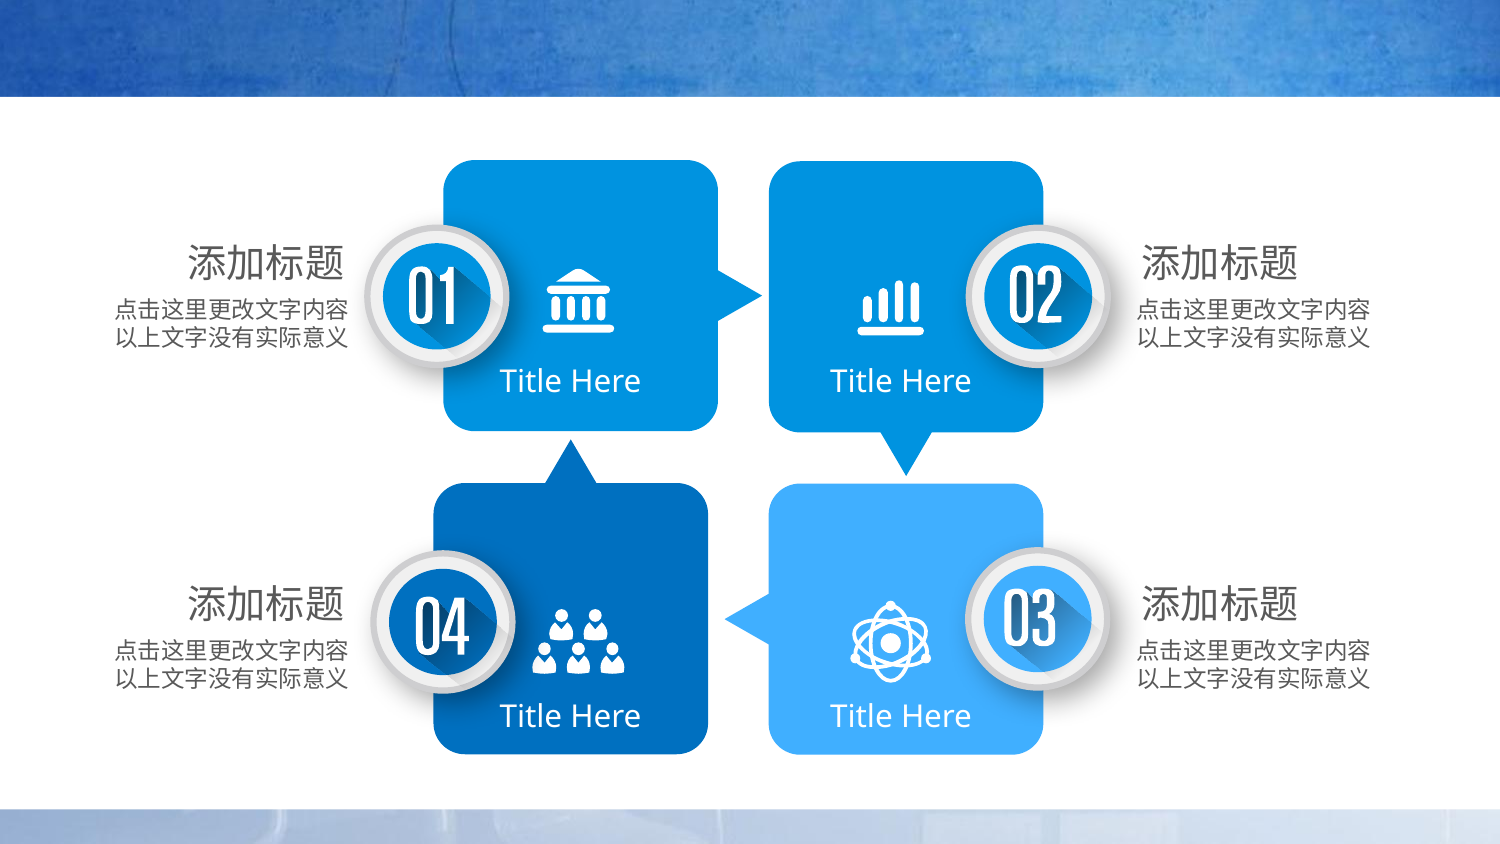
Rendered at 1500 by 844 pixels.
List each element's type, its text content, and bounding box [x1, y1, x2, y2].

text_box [768, 161, 1044, 477]
text_box 添加标题 [176, 573, 356, 628]
text_box 添加标题 [176, 232, 356, 287]
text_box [367, 227, 510, 365]
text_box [443, 160, 763, 432]
picture [0, 0, 1500, 96]
text_box 点击这里更改文字内容 以上文字没有实际意义 [1113, 287, 1395, 359]
text_box 点击这里更改文字内容 以上文字没有实际意义 [91, 287, 367, 359]
text_box 点击这里更改文字内容 以上文字没有实际意义 [1113, 628, 1395, 700]
text_box 添加标题 [1130, 573, 1310, 628]
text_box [724, 483, 1044, 755]
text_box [968, 550, 1108, 688]
text_box 点击这里更改文字内容 以上文字没有实际意义 [91, 628, 373, 700]
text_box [968, 227, 1113, 365]
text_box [433, 439, 709, 755]
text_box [373, 553, 521, 691]
text_box 添加标题 [1130, 232, 1310, 287]
picture [0, 810, 1500, 844]
